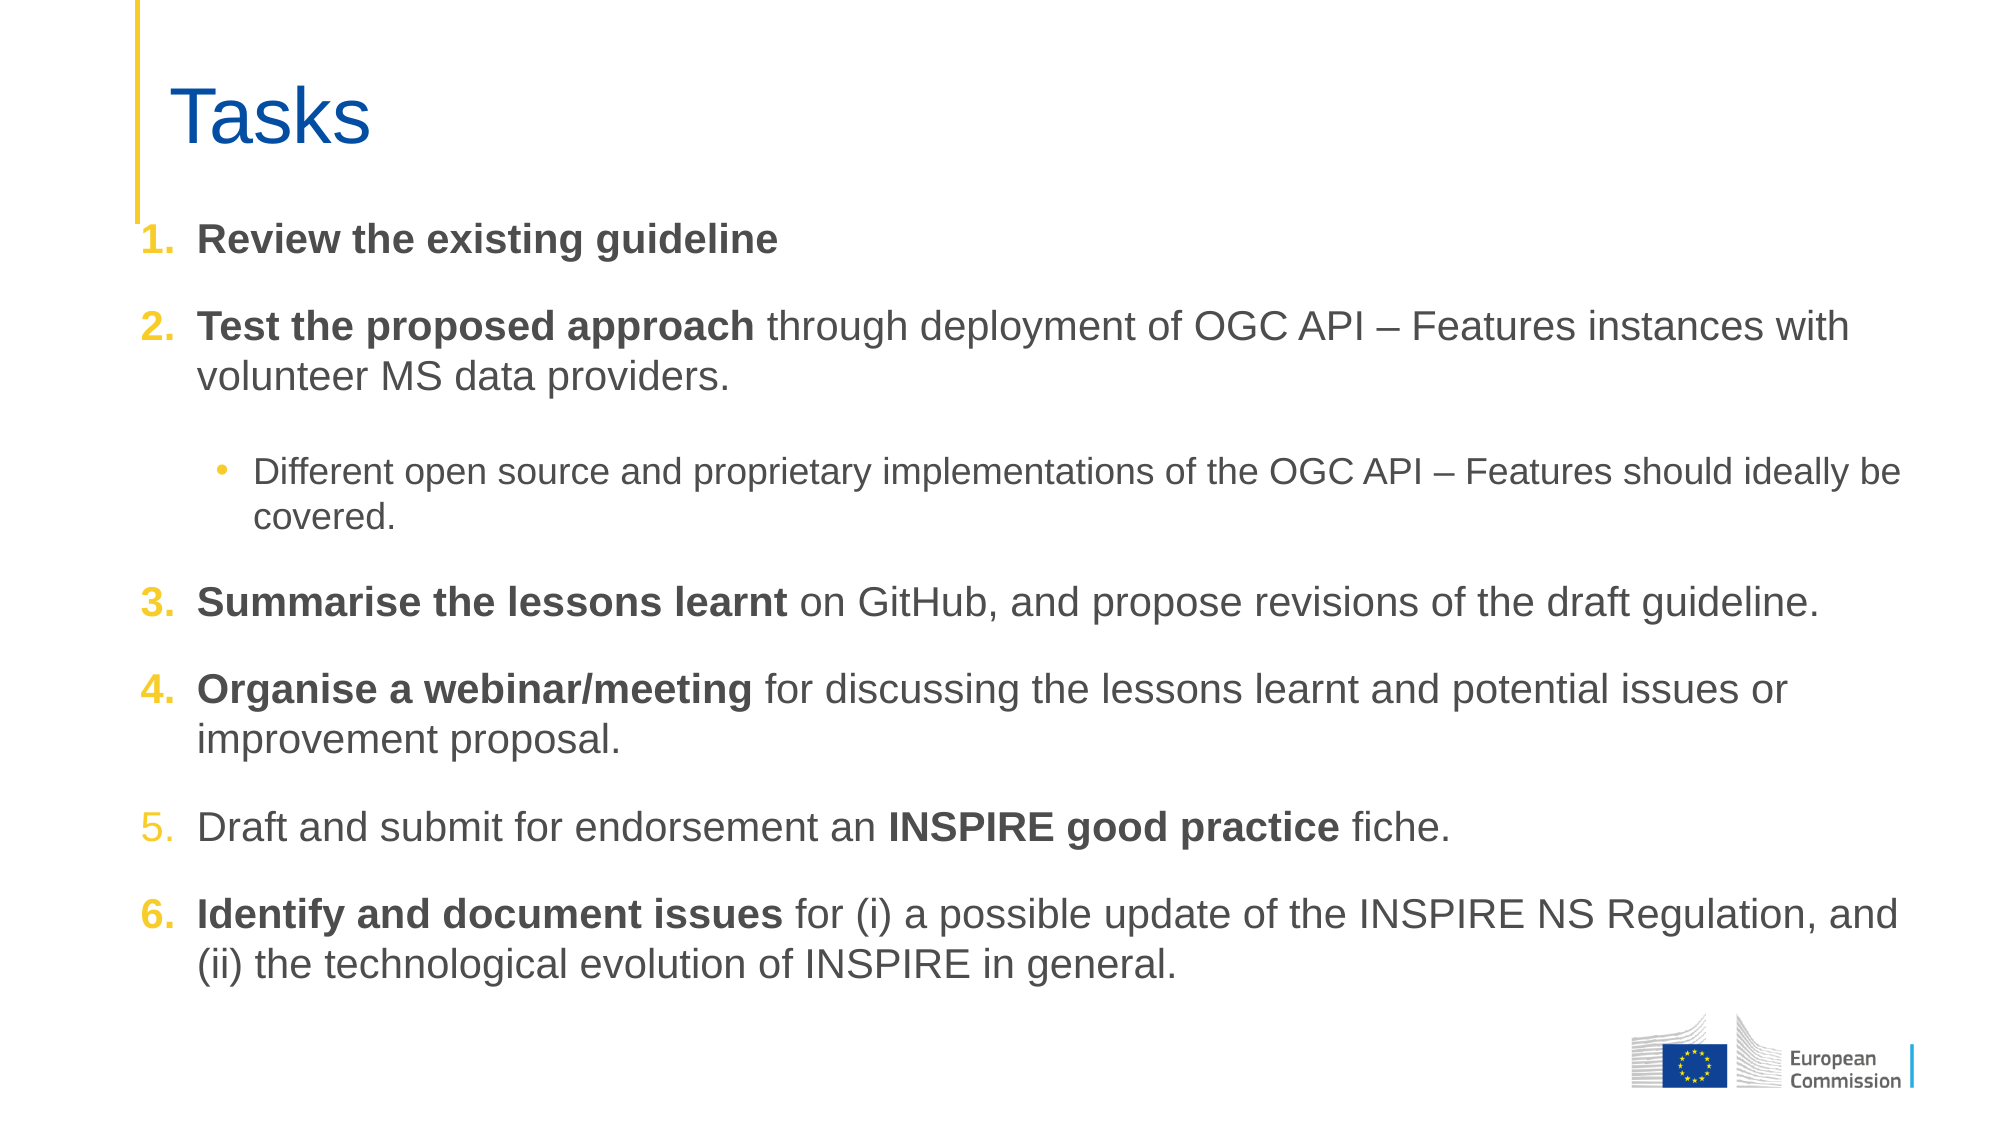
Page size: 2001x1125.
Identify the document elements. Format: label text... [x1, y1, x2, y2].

picture [1631, 1013, 1915, 1091]
title Tasks [154, 31, 1839, 161]
list Review the existing guideline Test the proposed approach through deployment of OGC API – Features instances with volunteer MS data providers. Different open source and proprietary implementations of the OGC API – Features should ideally be covered. Summarise the lessons learnt on GitHub, and propose revisions of the draft guideline. Organise a webinar/meeting for discussing the lessons learnt and potential issues or improvement proposal. Draft and submit for endorsement an INSPIRE good practice fiche. Identify and document issues for (i) a possible update of the INSPIRE NS Regulation, and (ii) the technological evolution of INSPIRE in general. [125, 204, 1927, 889]
